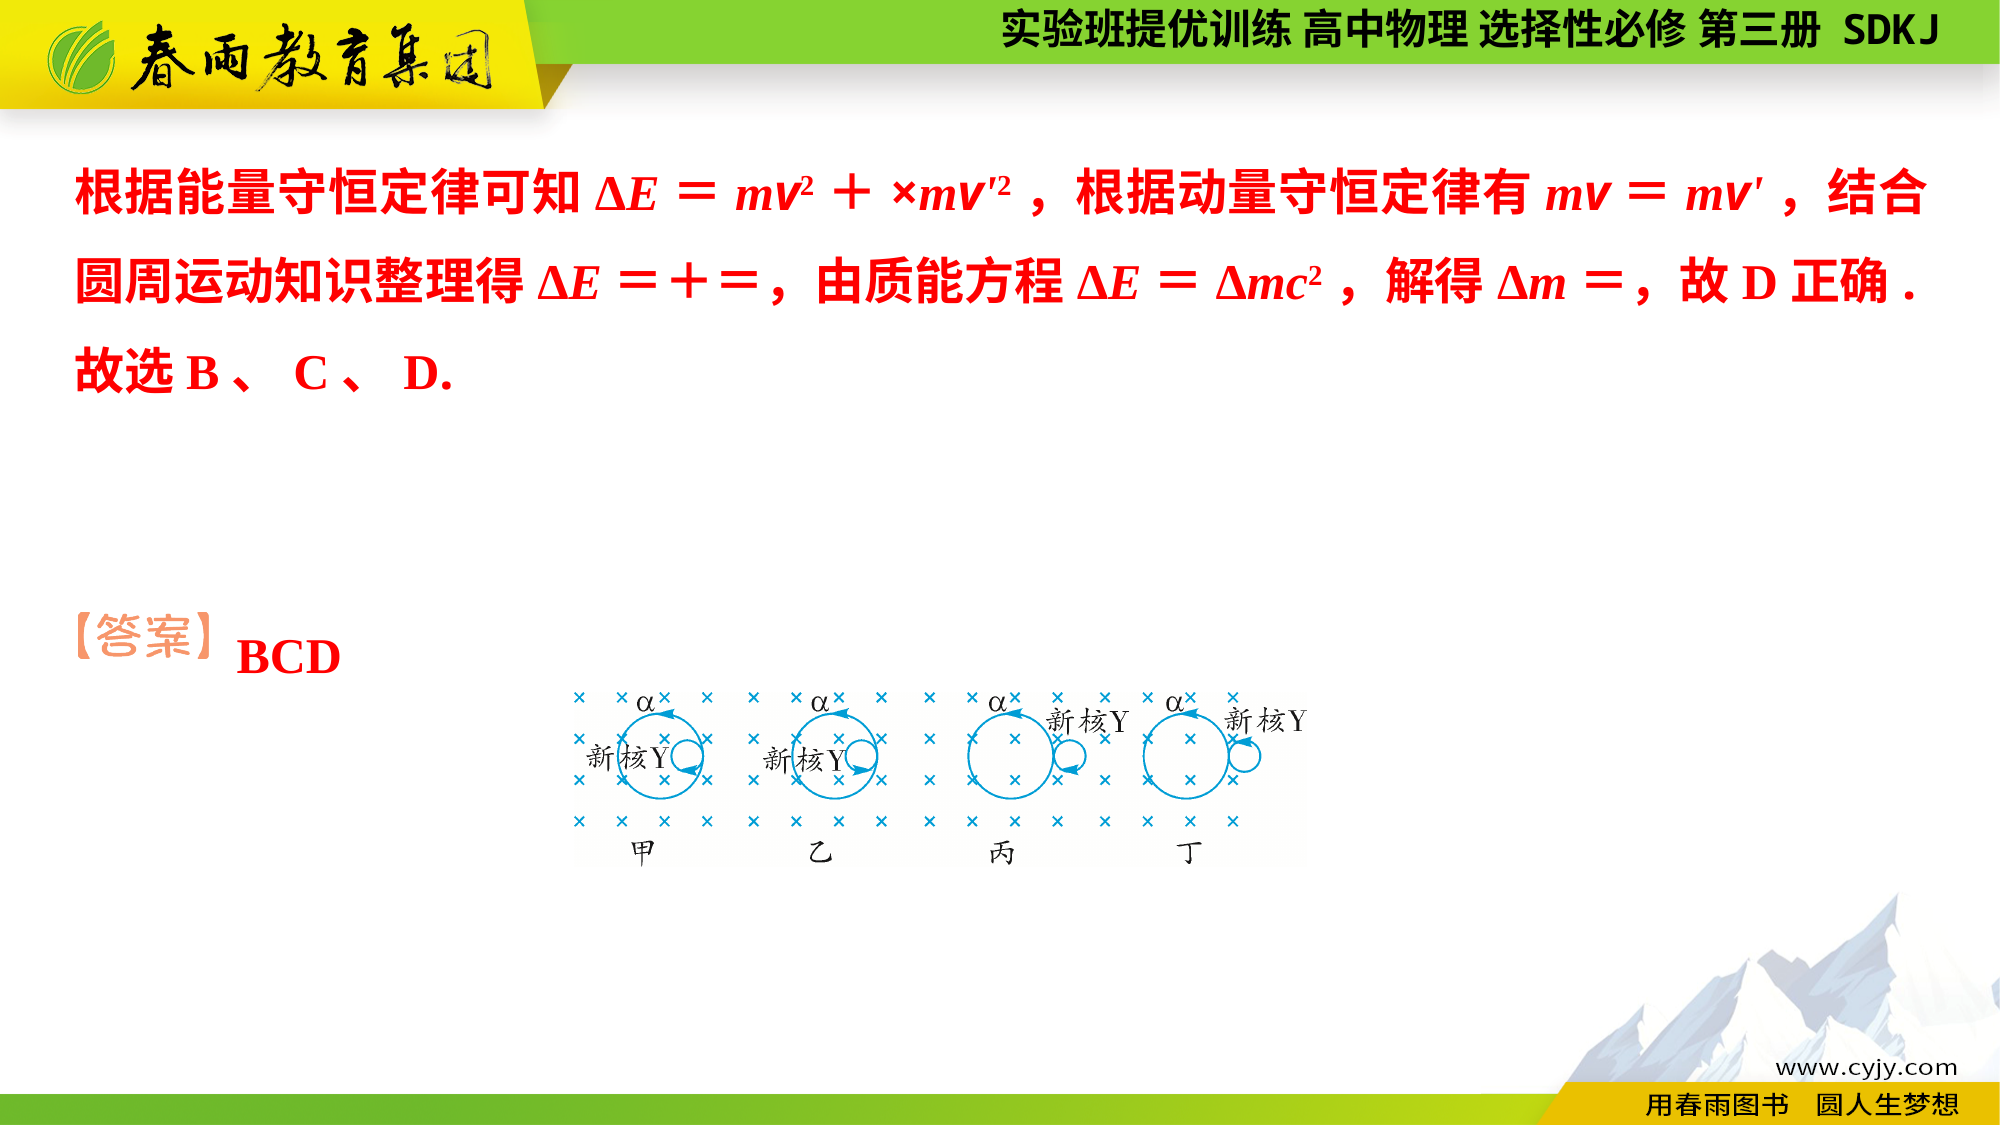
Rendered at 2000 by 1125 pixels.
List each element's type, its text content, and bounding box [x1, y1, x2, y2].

text_box BCD [59, 586, 1944, 692]
picture [0, 0, 2000, 1125]
